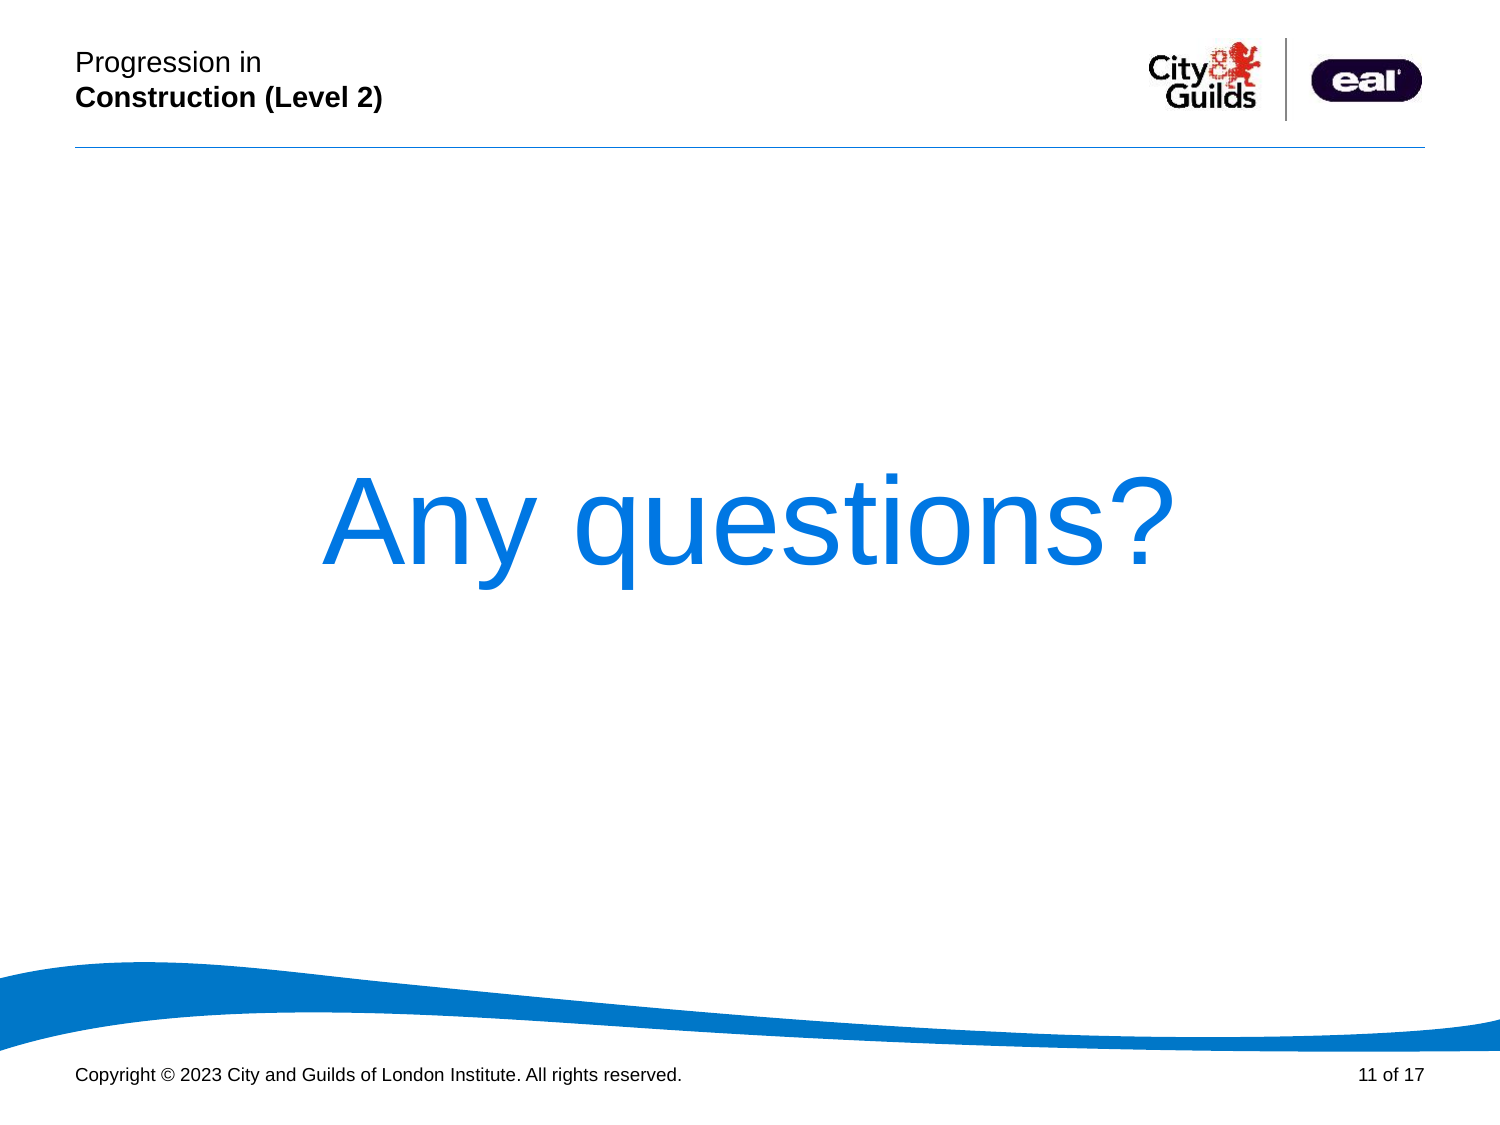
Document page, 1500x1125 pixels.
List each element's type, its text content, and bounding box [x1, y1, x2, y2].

list Any questions? [74, 247, 1426, 946]
picture [1149, 38, 1422, 121]
